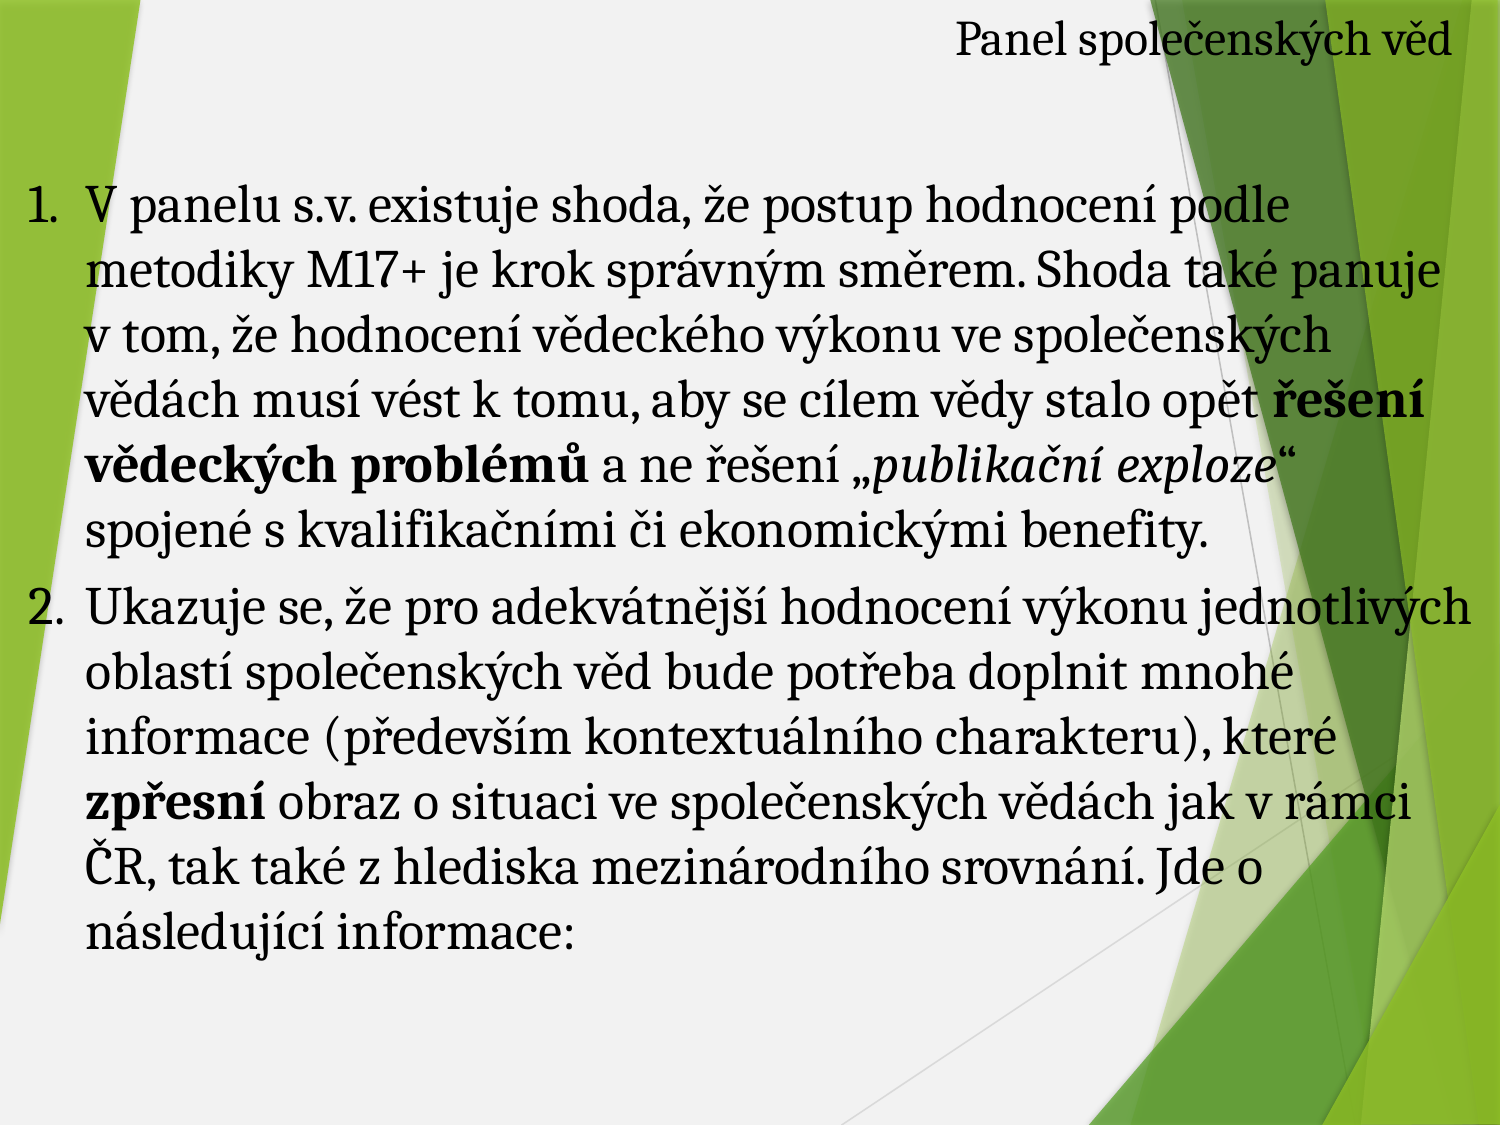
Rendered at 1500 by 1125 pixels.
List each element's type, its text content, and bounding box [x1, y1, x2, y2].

text_box Panel společenských věd [915, 0, 1494, 74]
subtitle V panelu s.v. existuje shoda, že postup hodnocení podle metodiky M17+ je krok správným směrem. Shoda také panuje v tom, že hodnocení vědeckého výkonu ve společenských vědách musí vést k tomu, aby se cílem vědy stalo opět řešení vědeckých problémů a ne řešení „publikační exploze“ spojené s kvalifikačními či ekonomickými benefity. Ukazuje se, že pro adekvátnější hodnocení výkonu jednotlivých oblastí společenských věd bude potřeba doplnit mnohé informace (především kontextuálního charakteru), které zpřesní obraz o situaci ve společenských vědách jak v rámci ČR, tak také z hlediska mezinárodního srovnání. Jde o následující informace: [14, 160, 1491, 1049]
